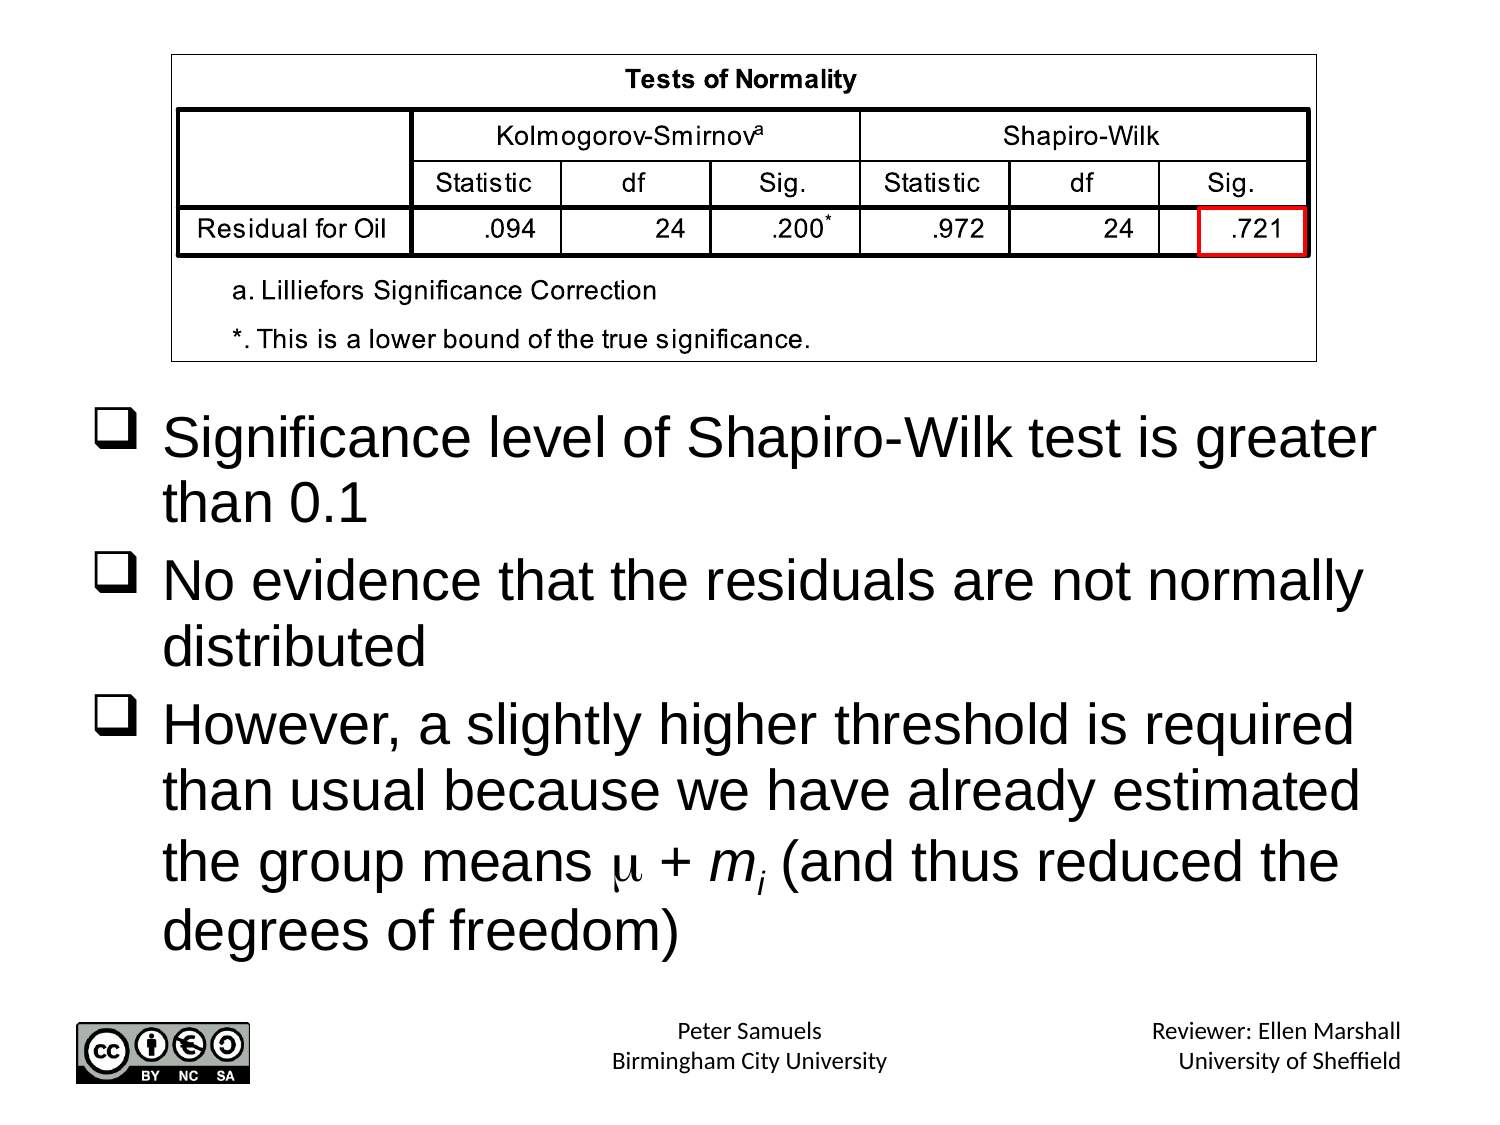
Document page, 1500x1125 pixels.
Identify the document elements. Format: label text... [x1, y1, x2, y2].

picture [171, 54, 1318, 362]
text_box Reviewer: Ellen Marshall University of Sheffield [1038, 1007, 1417, 1083]
text_box Peter Samuels Birmingham City University [549, 1007, 951, 1083]
list Significance level of Shapiro-Wilk test is greater than 0.1 No evidence that the residuals are not normally distributed However, a slightly higher threshold is required than usual because we have already estimated the group means  + mi (and thus reduced the degrees of freedom) [75, 397, 1425, 976]
picture [76, 1022, 251, 1084]
